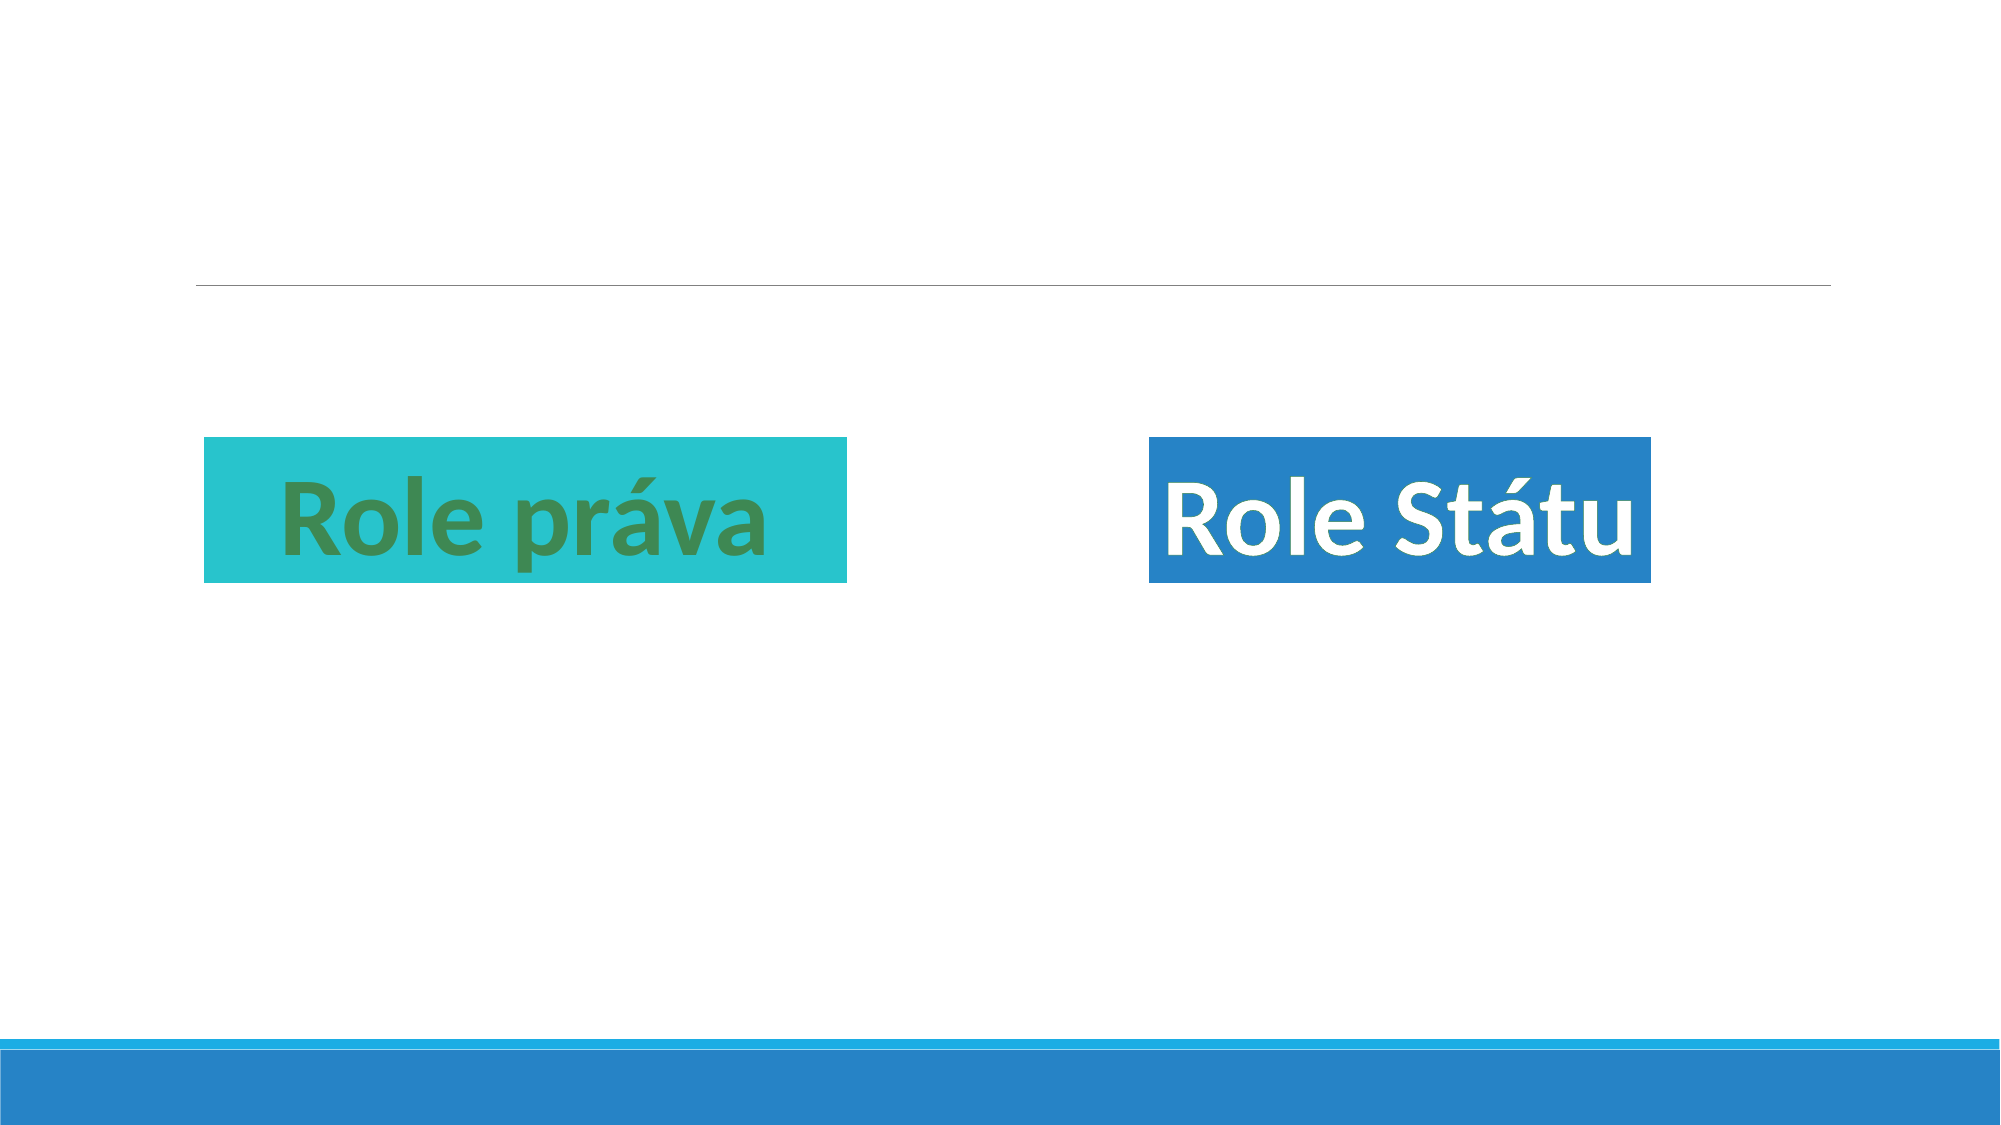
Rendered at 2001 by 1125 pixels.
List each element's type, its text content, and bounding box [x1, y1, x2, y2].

text_box Role Státu [1144, 433, 1656, 587]
text_box Role práva [199, 433, 851, 587]
